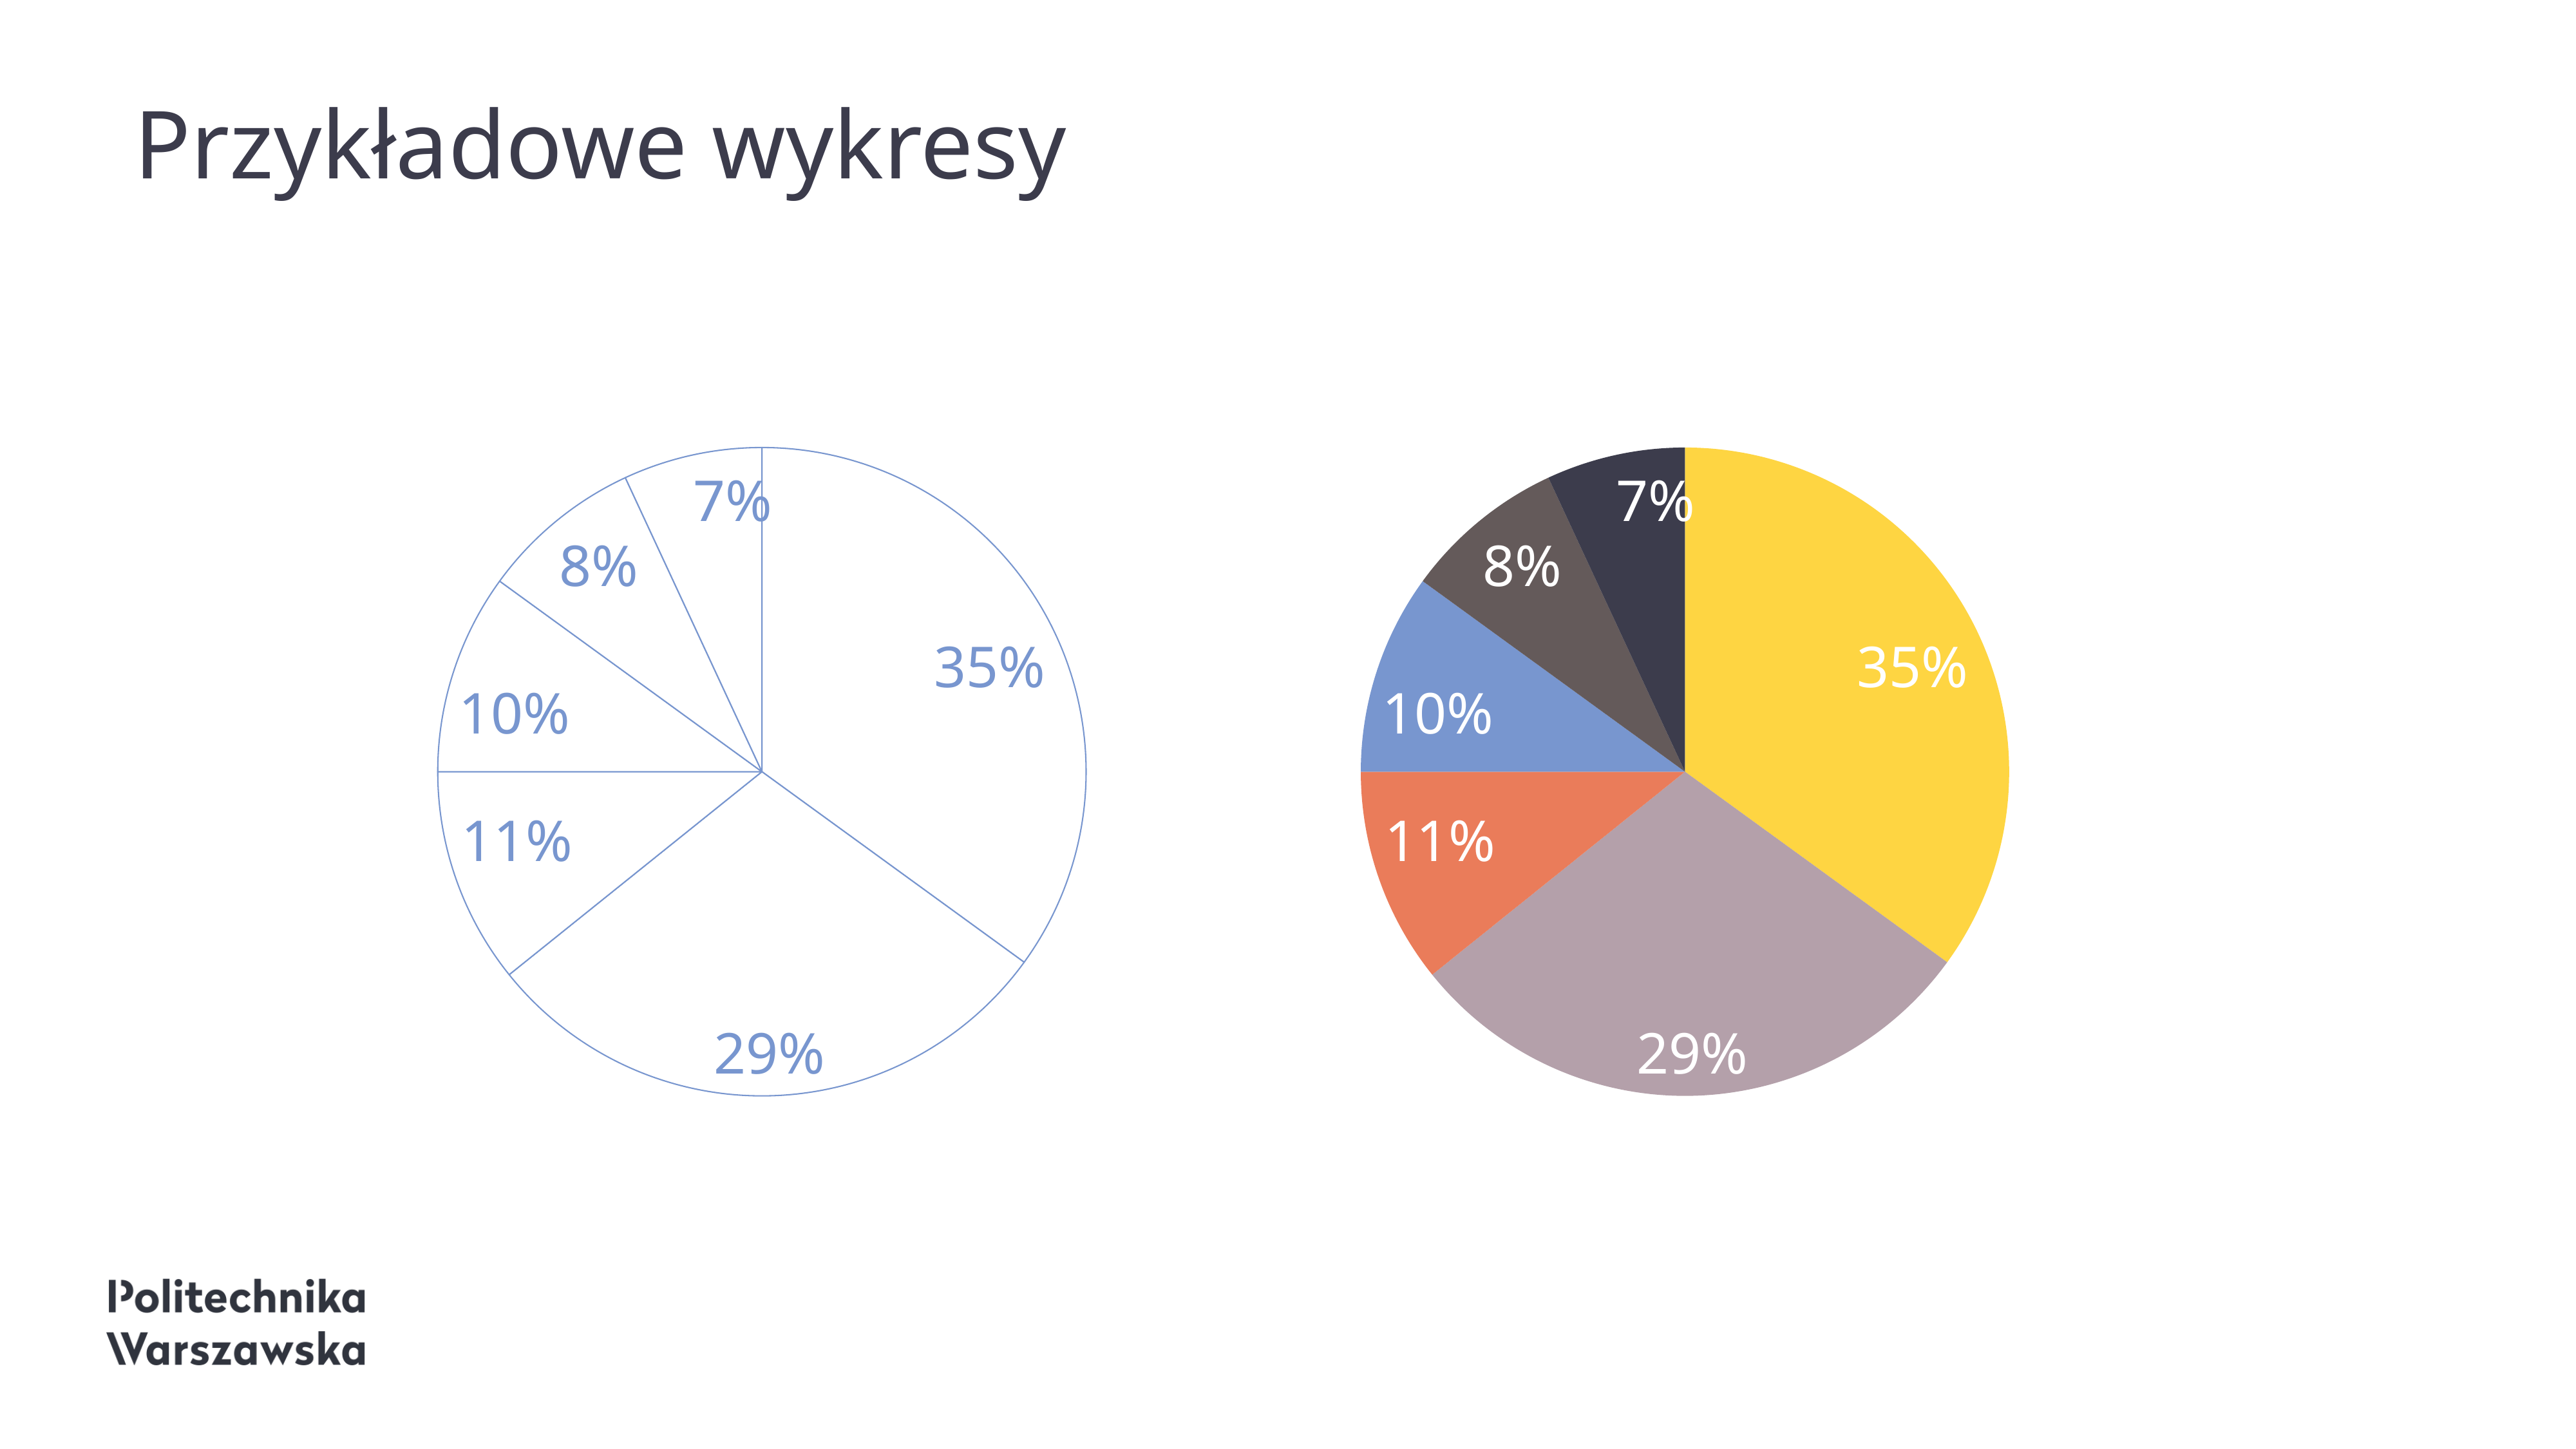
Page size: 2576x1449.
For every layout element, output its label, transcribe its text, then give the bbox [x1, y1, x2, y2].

chart [433, 444, 1091, 1101]
chart [1356, 444, 2014, 1101]
picture [106, 1278, 365, 1366]
title Przykładowe wykresy [133, 94, 2279, 339]
